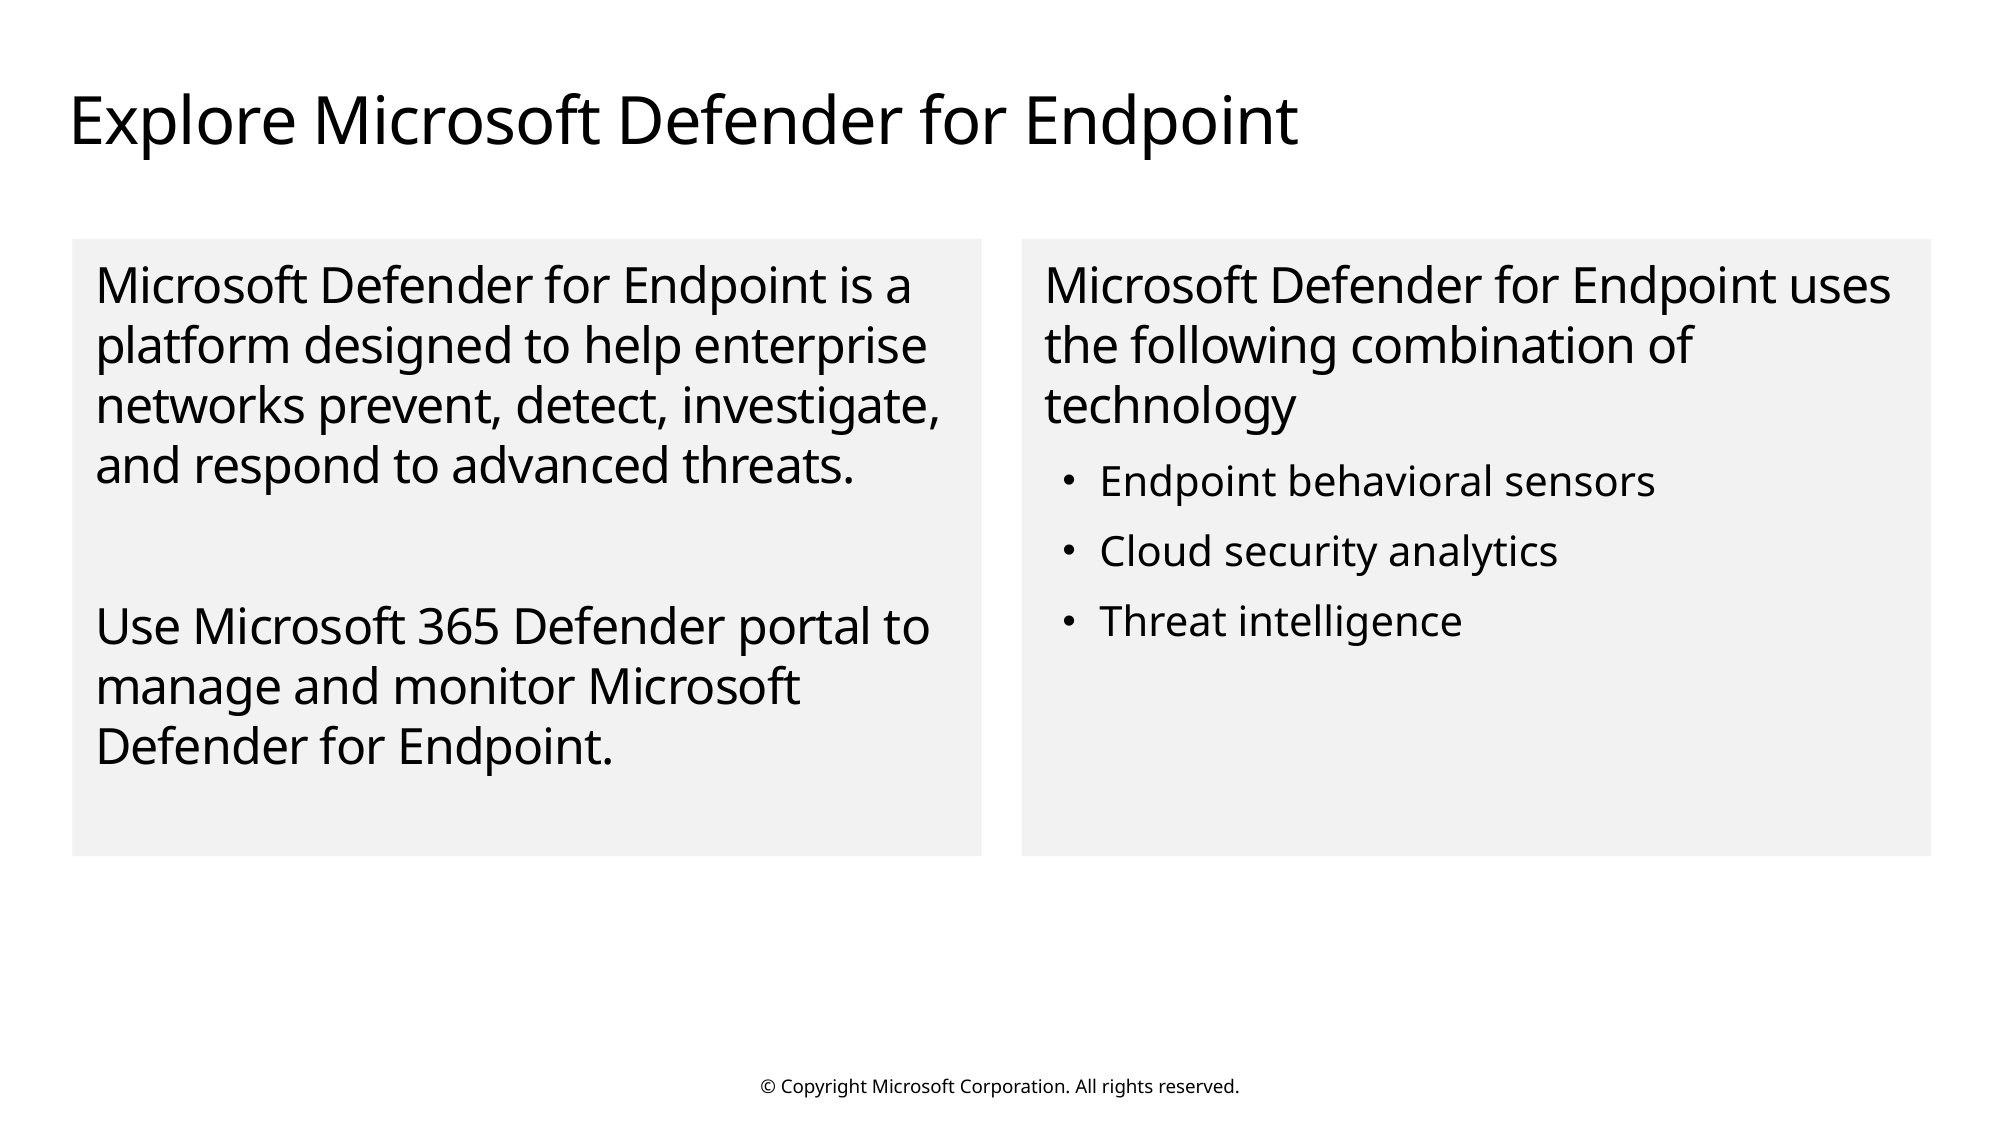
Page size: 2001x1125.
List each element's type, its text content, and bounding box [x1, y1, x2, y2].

list Microsoft Defender for Endpoint is a platform designed to help enterprise networks prevent, detect, investigate, and respond to advanced threats. Use Microsoft 365 Defender portal to manage and monitor Microsoft Defender for Endpoint. [72, 238, 982, 857]
title Explore Microsoft Defender for Endpoint [68, 72, 1930, 184]
list Microsoft Defender for Endpoint uses the following combination of technology Endpoint behavioral sensors Cloud security analytics Threat intelligence [1021, 238, 1932, 857]
